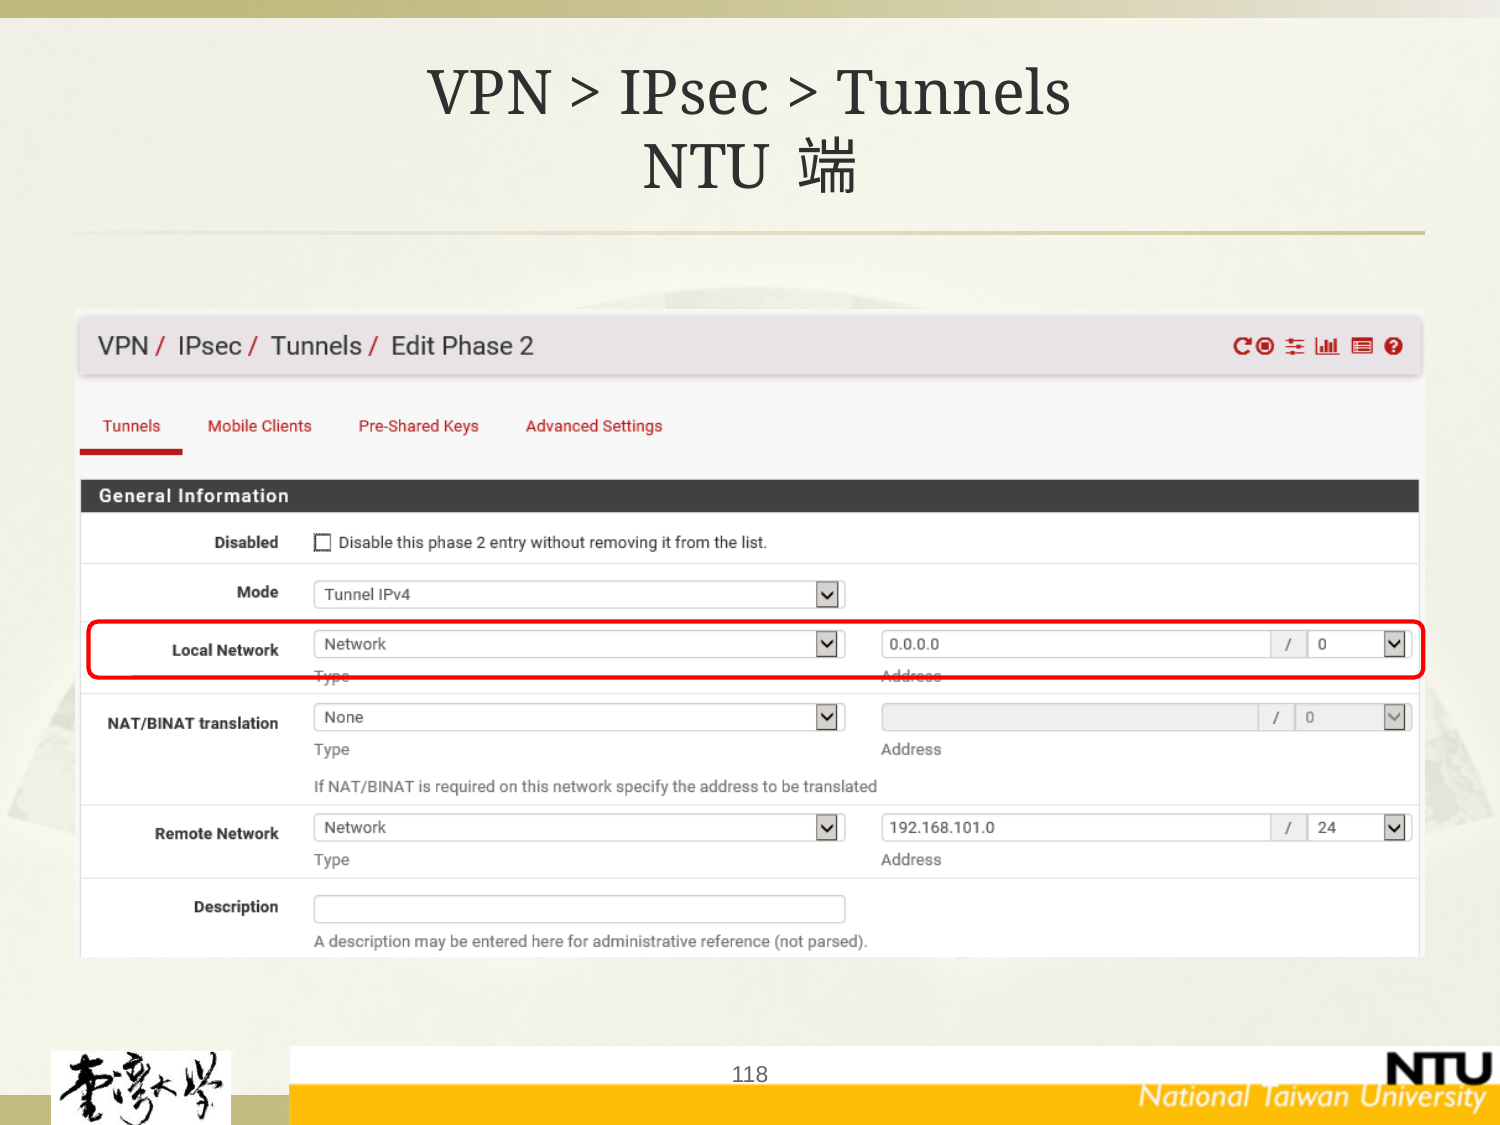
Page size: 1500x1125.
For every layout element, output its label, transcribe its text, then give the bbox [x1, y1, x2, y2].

picture [51, 1051, 231, 1125]
picture [289, 1046, 1500, 1125]
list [74, 308, 1426, 957]
slide_number 118 [675, 1050, 825, 1097]
title VPN > IPsec > Tunnels NTU 端 [75, 45, 1425, 209]
